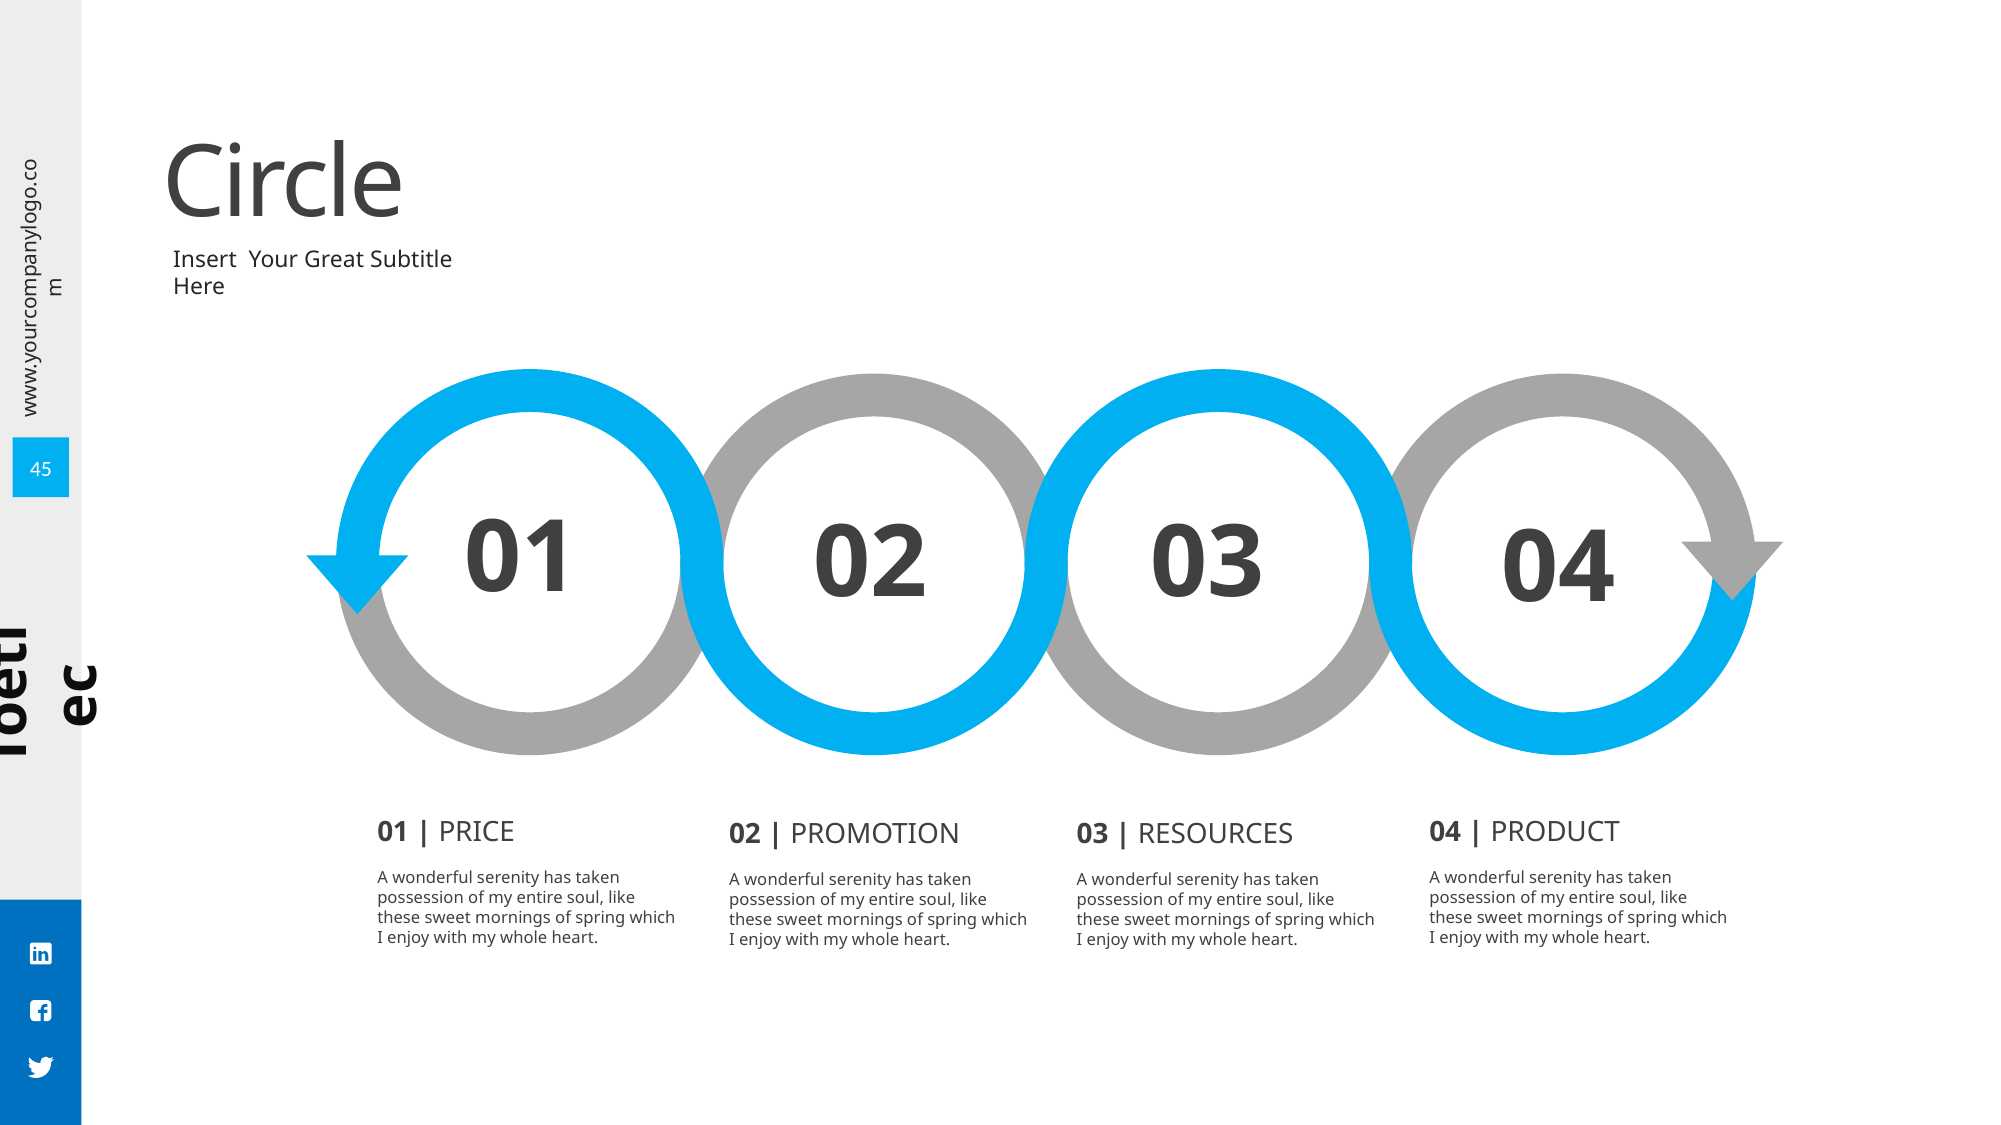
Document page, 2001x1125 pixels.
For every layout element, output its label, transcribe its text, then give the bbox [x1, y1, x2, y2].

text_box [1046, 566, 1390, 757]
slide_number 45 [12, 437, 69, 498]
text_box [679, 560, 1069, 757]
text_box 01 | PRICE A wonderful serenity has taken possession of my entire soul, like these sweet mornings of spring which I enjoy with my whole heart. [362, 806, 692, 955]
text_box [1680, 541, 1785, 602]
text_box 02 | PROMOTION A wonderful serenity has taken possession of my entire soul, like these sweet mornings of spring which I enjoy with my whole heart. [714, 807, 1044, 956]
text_box 03 [1135, 488, 1280, 624]
text_box [1023, 368, 1414, 564]
text_box Insert Your Great Subtitle Here [158, 237, 512, 307]
text_box [337, 572, 702, 757]
text_box [1367, 560, 1758, 757]
text_box [1392, 372, 1756, 556]
text_box [335, 368, 725, 560]
text_box 01 [449, 483, 594, 619]
text_box 04 | PRODUCT A wonderful serenity has taken possession of my entire soul, like these sweet mornings of spring which I enjoy with my whole heart. [1414, 806, 1744, 955]
text_box Circle [147, 116, 677, 236]
text_box [703, 372, 1045, 553]
text_box 02 [798, 488, 943, 624]
text_box 04 [1486, 493, 1632, 629]
text_box [305, 554, 410, 616]
text_box 03 | RESOURCES A wonderful serenity has taken possession of my entire soul, like these sweet mornings of spring which I enjoy with my whole heart. [1061, 808, 1392, 957]
